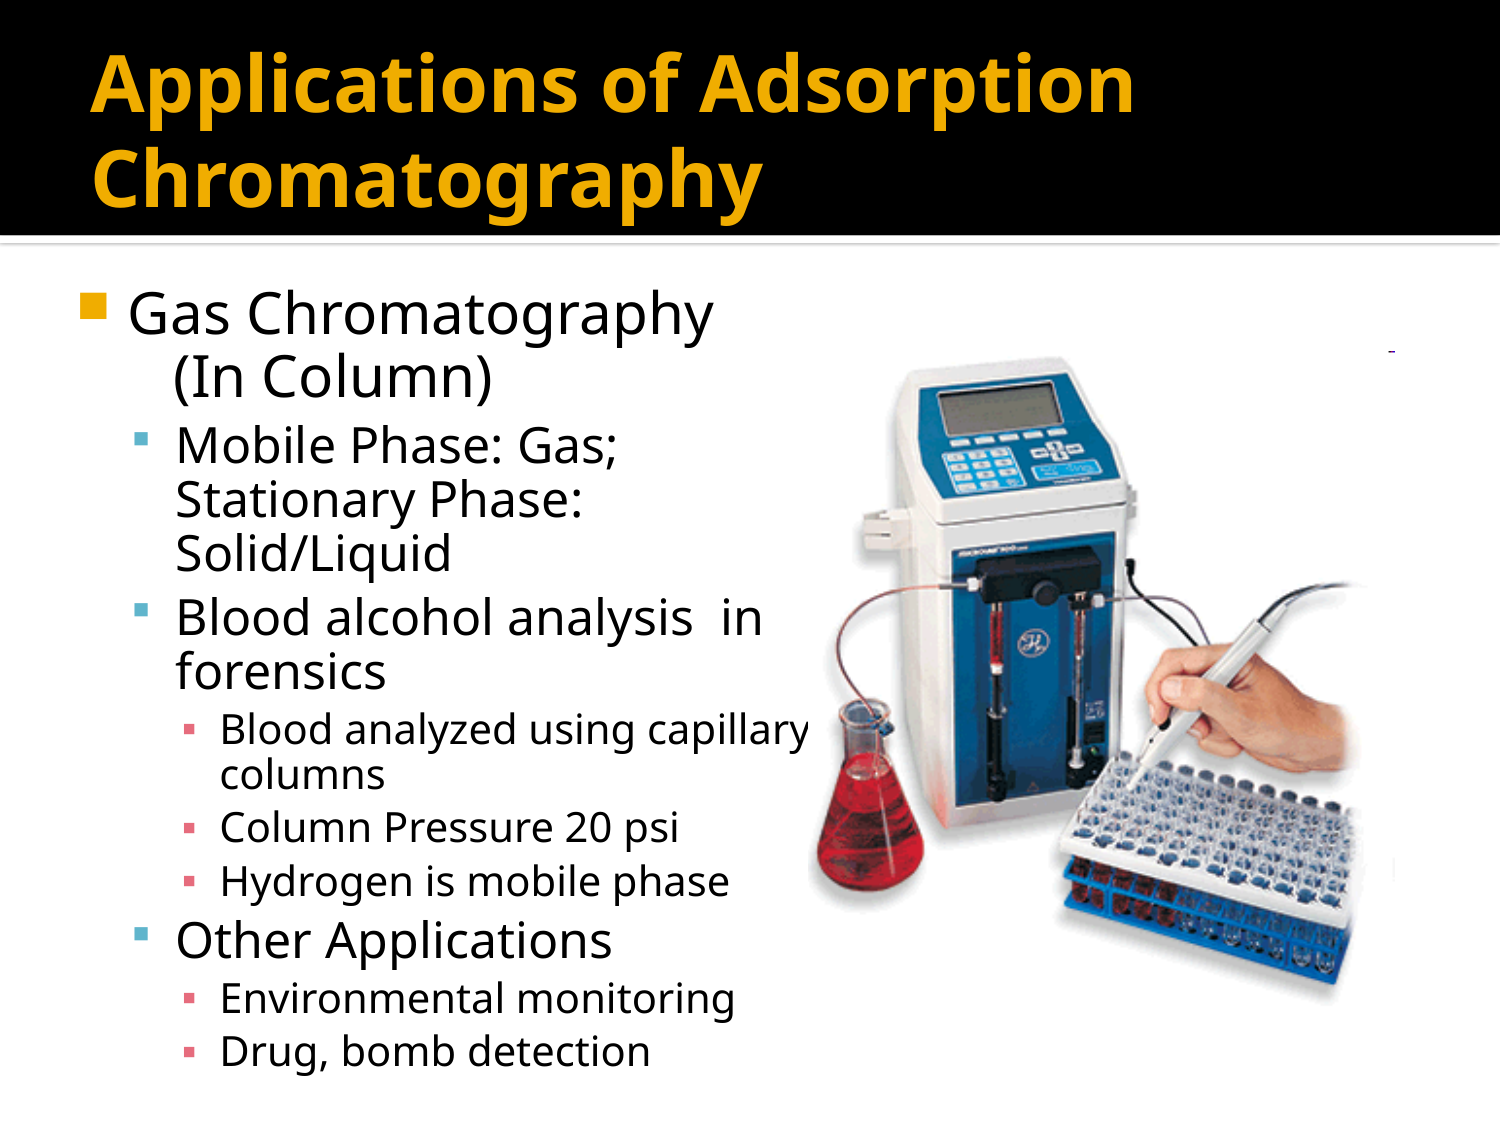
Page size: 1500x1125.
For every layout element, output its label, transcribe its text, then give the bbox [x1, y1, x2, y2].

list Gas Chromatography (In Column) Mobile Phase: Gas; Stationary Phase: Solid/Liquid Blood alcohol analysis in forensics Blood analyzed using capillary columns Column Pressure 20 psi Hydrogen is mobile phase Other Applications Environmental monitoring Drug, bomb detection [46, 269, 832, 1102]
title Applications of Adsorption Chromatography [75, 25, 1425, 231]
picture [808, 351, 1395, 1014]
